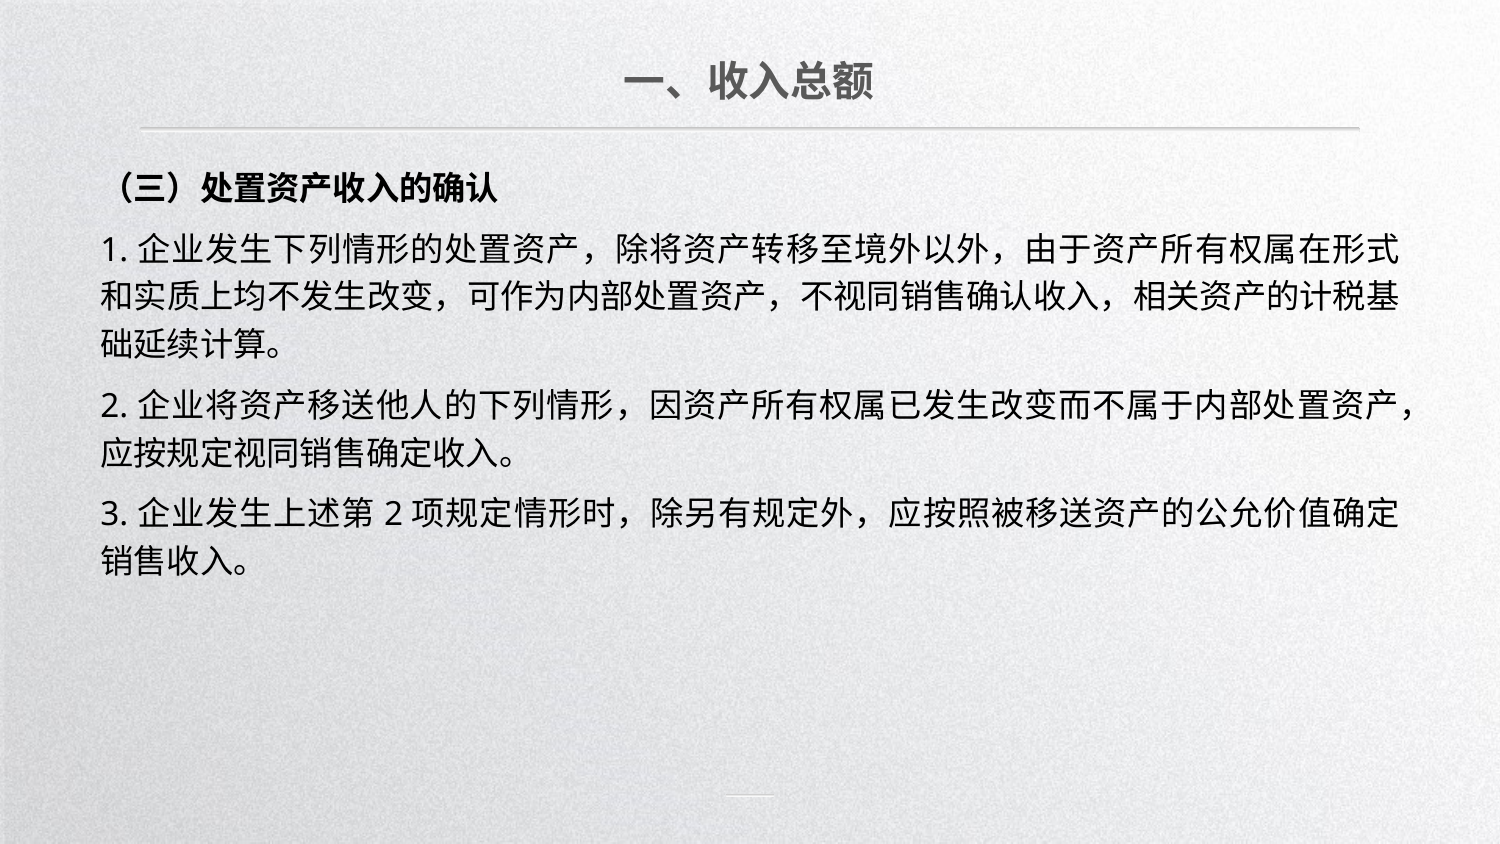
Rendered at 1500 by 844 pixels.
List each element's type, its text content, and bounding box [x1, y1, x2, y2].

picture [0, 0, 1500, 844]
text_box （三）处置资产收入的确认 1.企业发生下列情形的处置资产，除将资产转移至境外以外，由于资产所有权属在形式和实质上均不发生改变，可作为内部处置资产，不视同销售确认收入，相关资产的计税基础延续计算。 2.企业将资产移送他人的下列情形，因资产所有权属已发生改变而不属于内部处置资产，应按规定视同销售确定收入。 3.企业发生上述第2项规定情形时，除另有规定外，应按照被移送资产的公允价值确定销售收入。 [100, 159, 1400, 581]
text_box 一、收入总额 [459, 49, 1038, 111]
